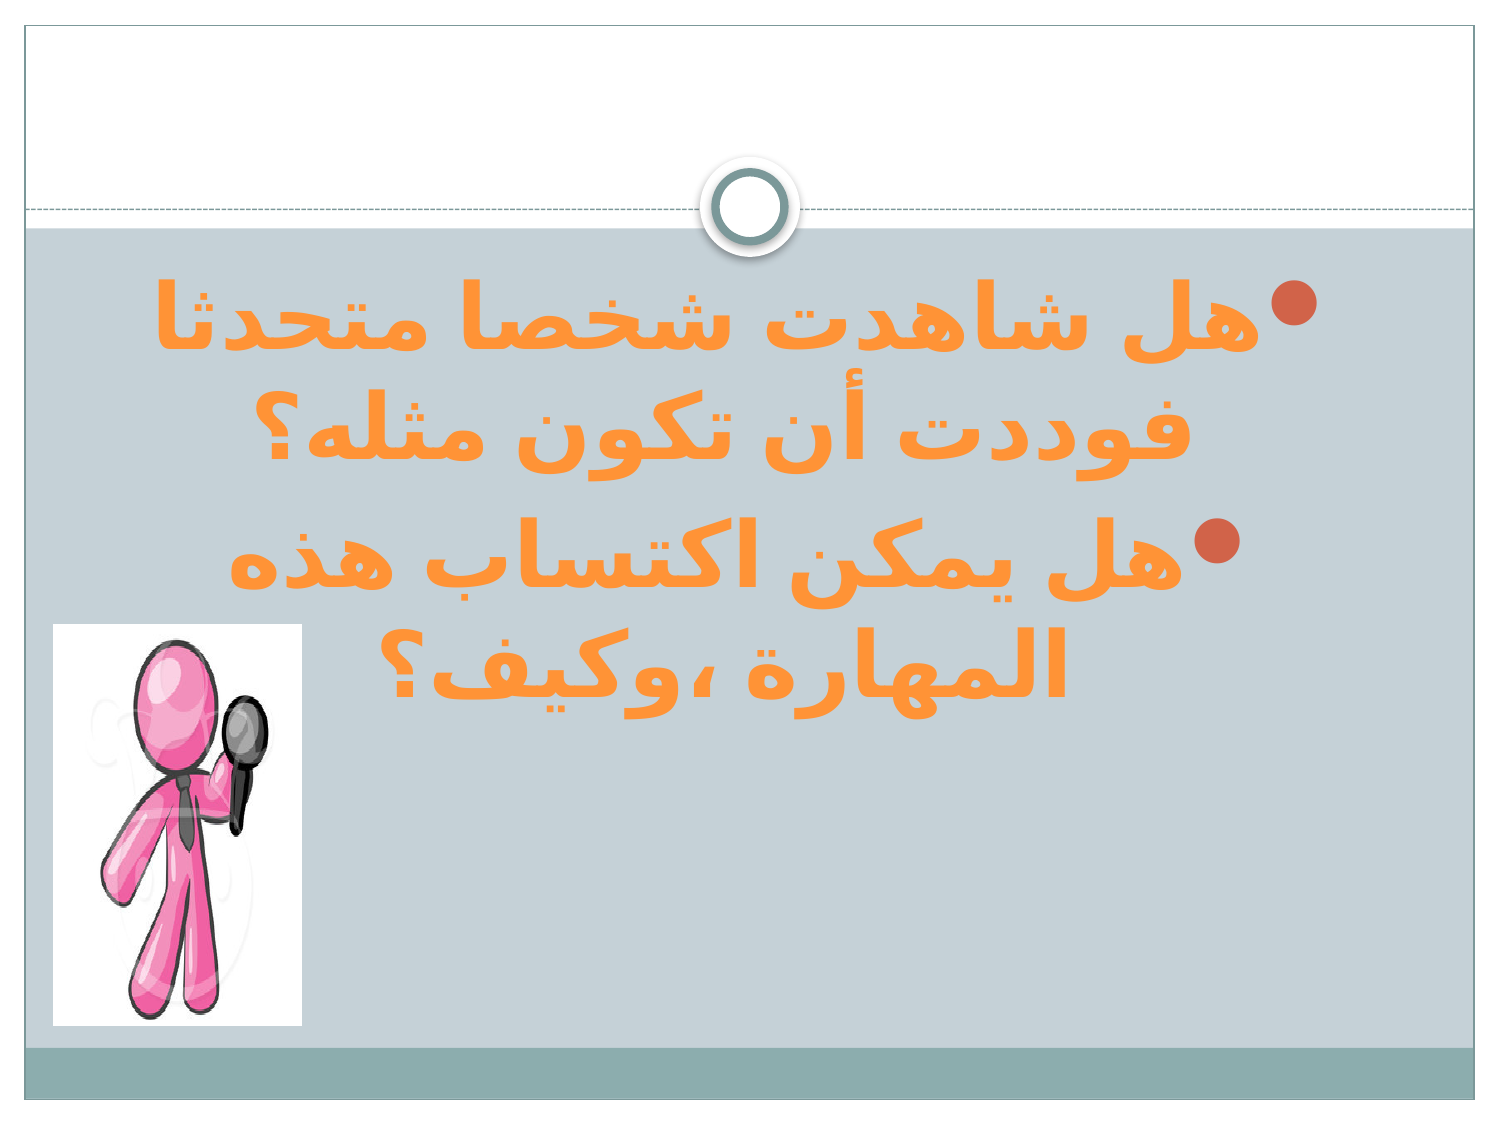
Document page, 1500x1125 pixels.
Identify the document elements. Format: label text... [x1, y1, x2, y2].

list هل شاهدت شخصا متحدثا فوددت أن تكون مثله؟ هل يمكن اكتساب هذه المهارة ،وكيف؟ [49, 250, 1445, 1001]
picture [52, 624, 302, 1027]
